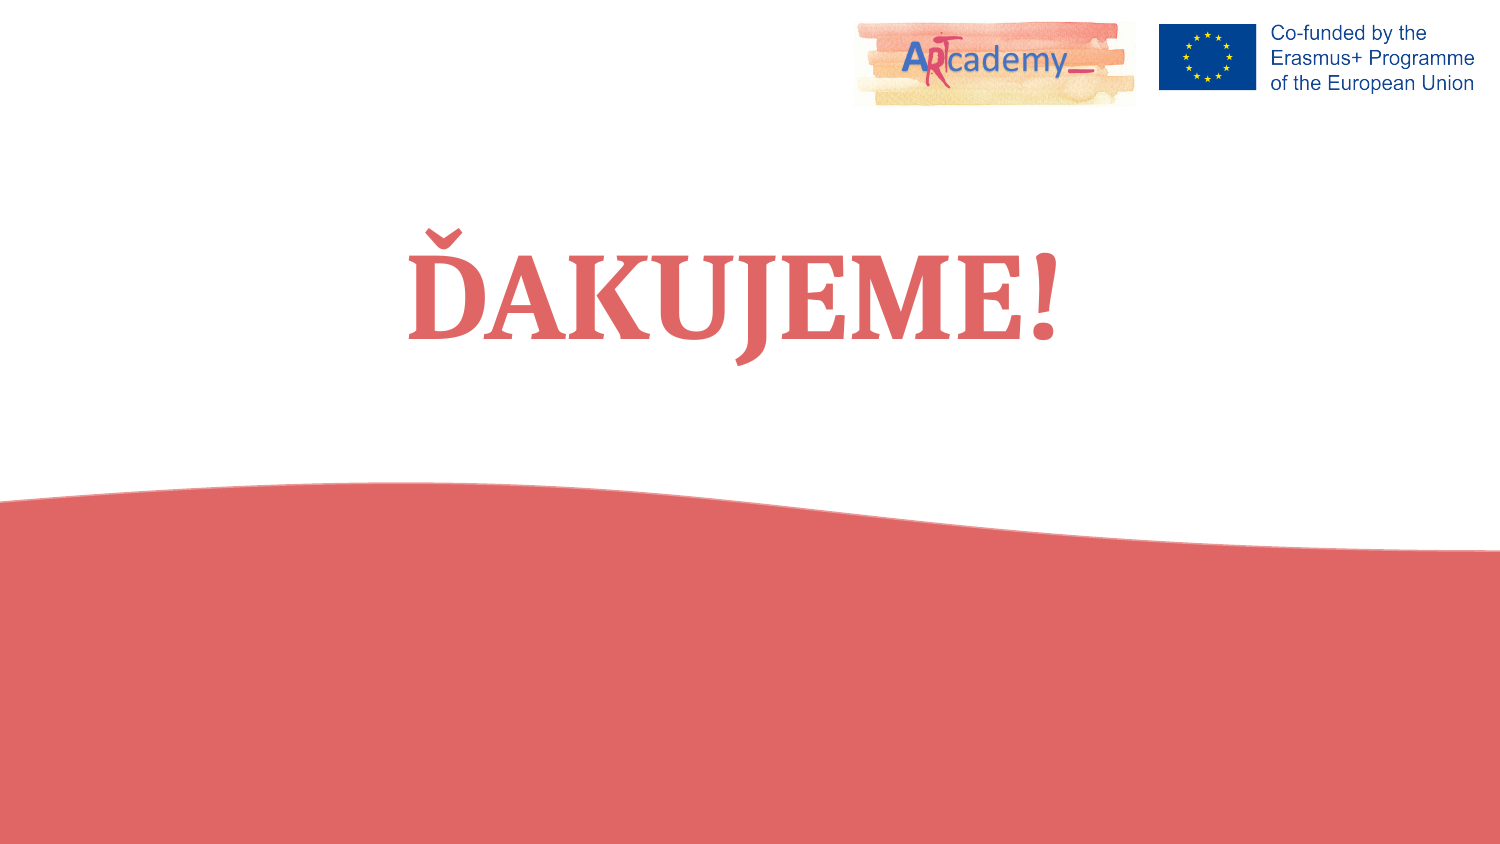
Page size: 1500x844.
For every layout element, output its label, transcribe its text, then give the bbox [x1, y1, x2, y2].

title ĎAKUJEME! [150, 200, 1322, 275]
text_box [0, 483, 1500, 844]
picture [1158, 24, 1474, 94]
picture [854, 2, 1137, 138]
